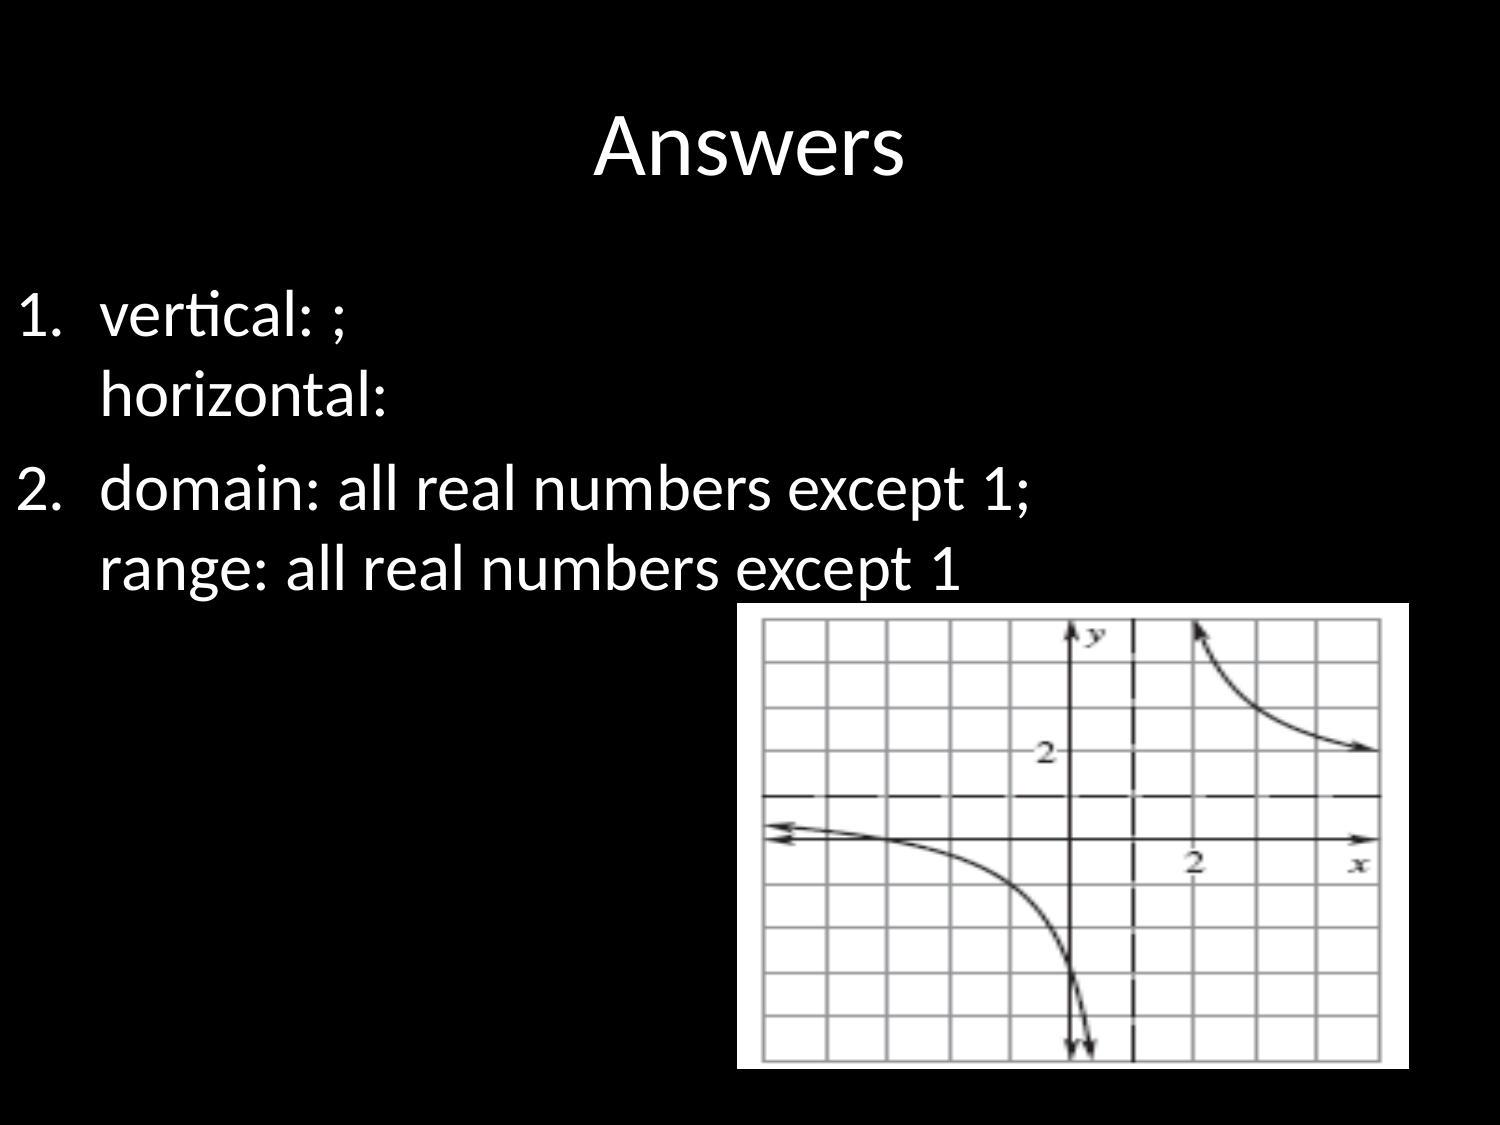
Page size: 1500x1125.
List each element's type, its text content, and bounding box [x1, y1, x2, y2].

title Answers [75, 45, 1425, 233]
picture [737, 603, 1409, 1069]
